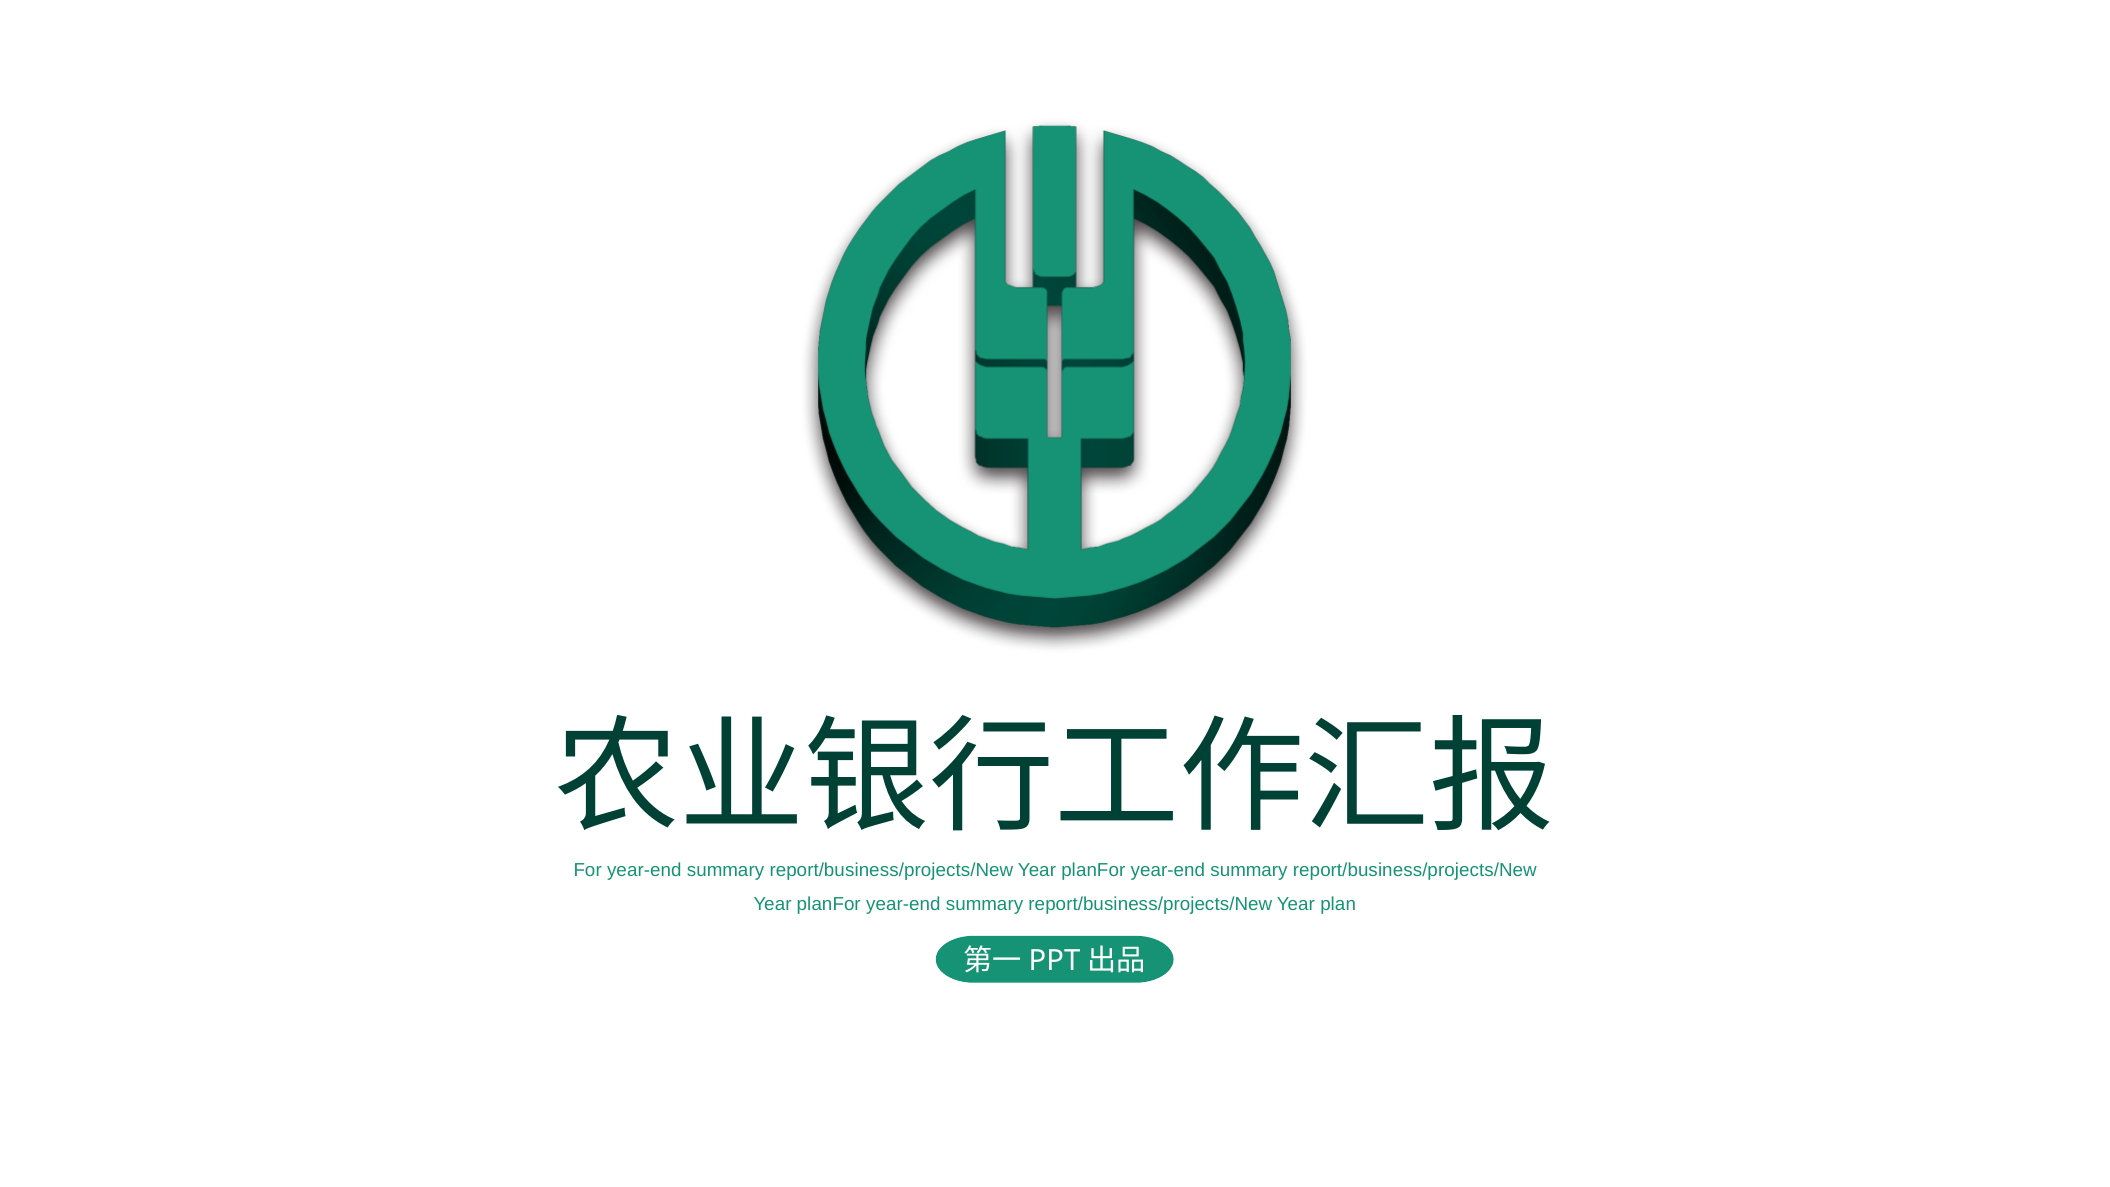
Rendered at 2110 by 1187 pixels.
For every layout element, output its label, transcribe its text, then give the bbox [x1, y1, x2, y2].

text_box 农业银行工作汇报 [517, 687, 1592, 853]
text_box For year-end summary report/business/projects/New Year planFor year-end summary report/business/projects/New Year planFor year-end summary report/business/projects/New Year plan [546, 853, 1563, 922]
picture [747, 85, 1362, 668]
text_box 第一PPT出品 [934, 934, 1175, 984]
